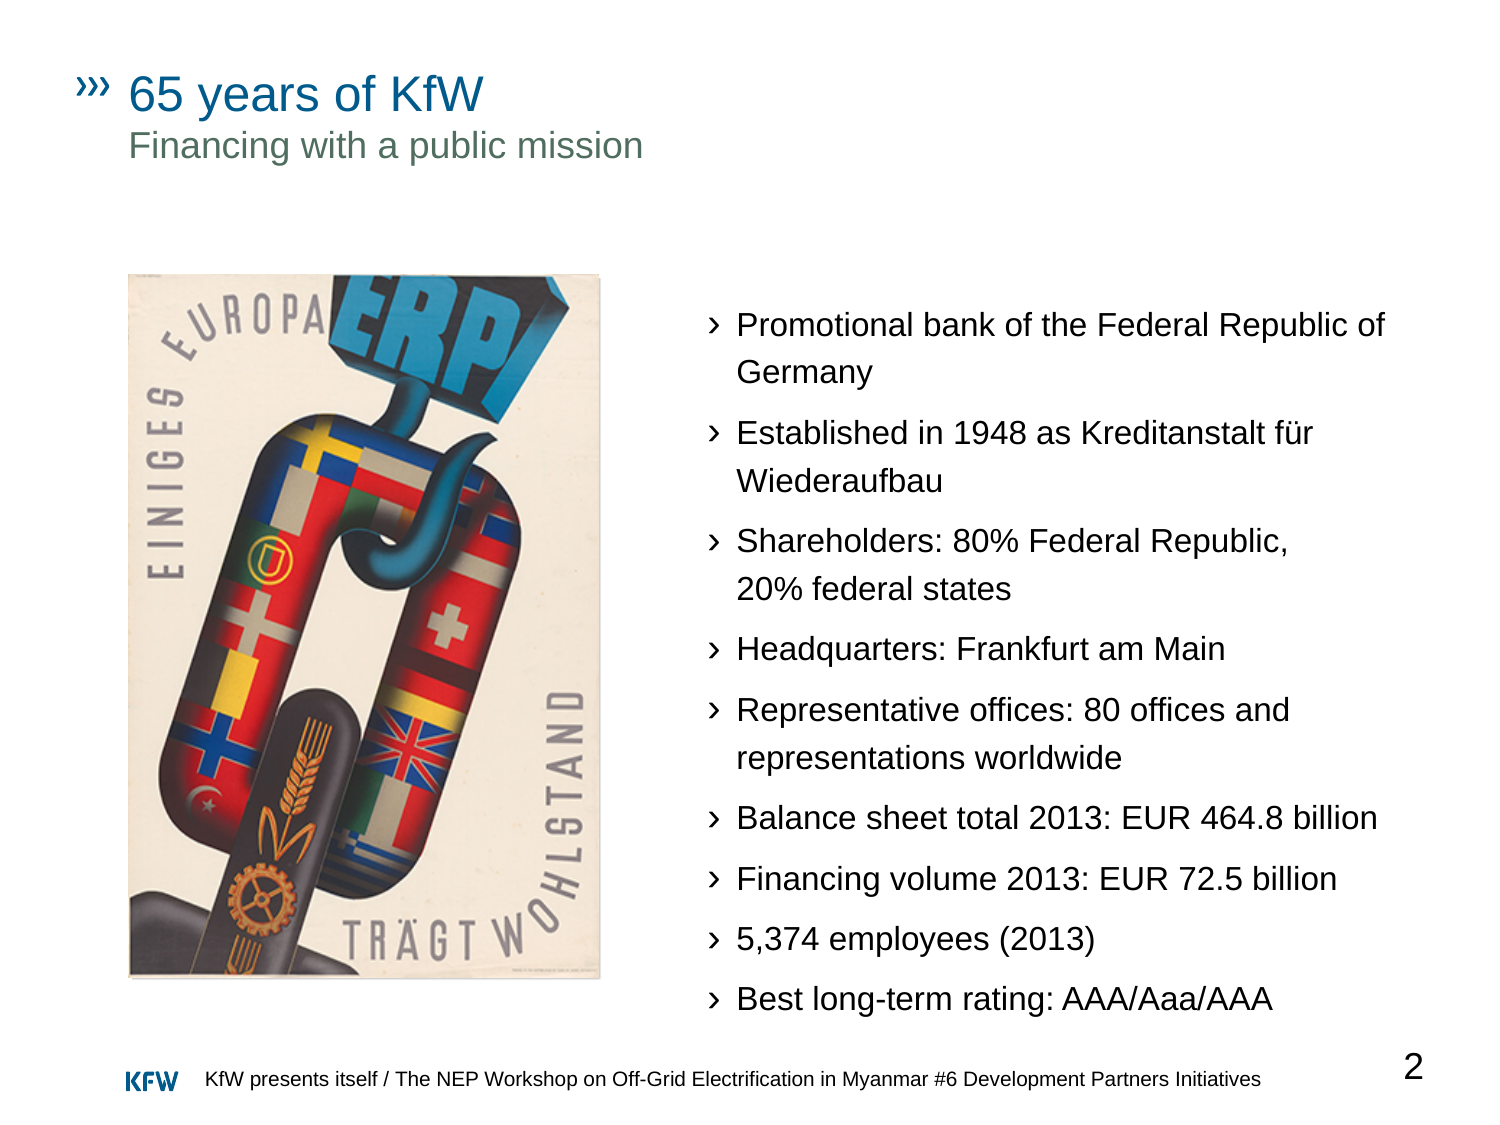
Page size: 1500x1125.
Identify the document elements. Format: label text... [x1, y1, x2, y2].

title 65 years of KfW Financing with a public mission [128, 61, 1318, 209]
slide_number [1352, 1066, 1424, 1096]
text_box Promotional bank of the Federal Republic of Germany Established in 1948 as Kreditanstalt für Wiederaufbau Shareholders: 80% Federal Republic, 20% federal states Headquarters: Frankfurt am Main Representative offices: 80 offices and representations worldwide Balance sheet total 2013: EUR 464.8 billion Financing volume 2013: EUR 72.5 billion 5,374 employees (2013) Best long-term rating: AAA/Aaa/AAA [689, 253, 1426, 1059]
footer KfW presents itself / The NEP Workshop on Off-Grid Electrification in Myanmar #6 Development Partners Initiatives on Off-Grid Electrification in Myanmar #6 Development Partners Initiatives [204, 1066, 1306, 1094]
picture [128, 274, 599, 978]
text_box 2 [1388, 1034, 1459, 1065]
